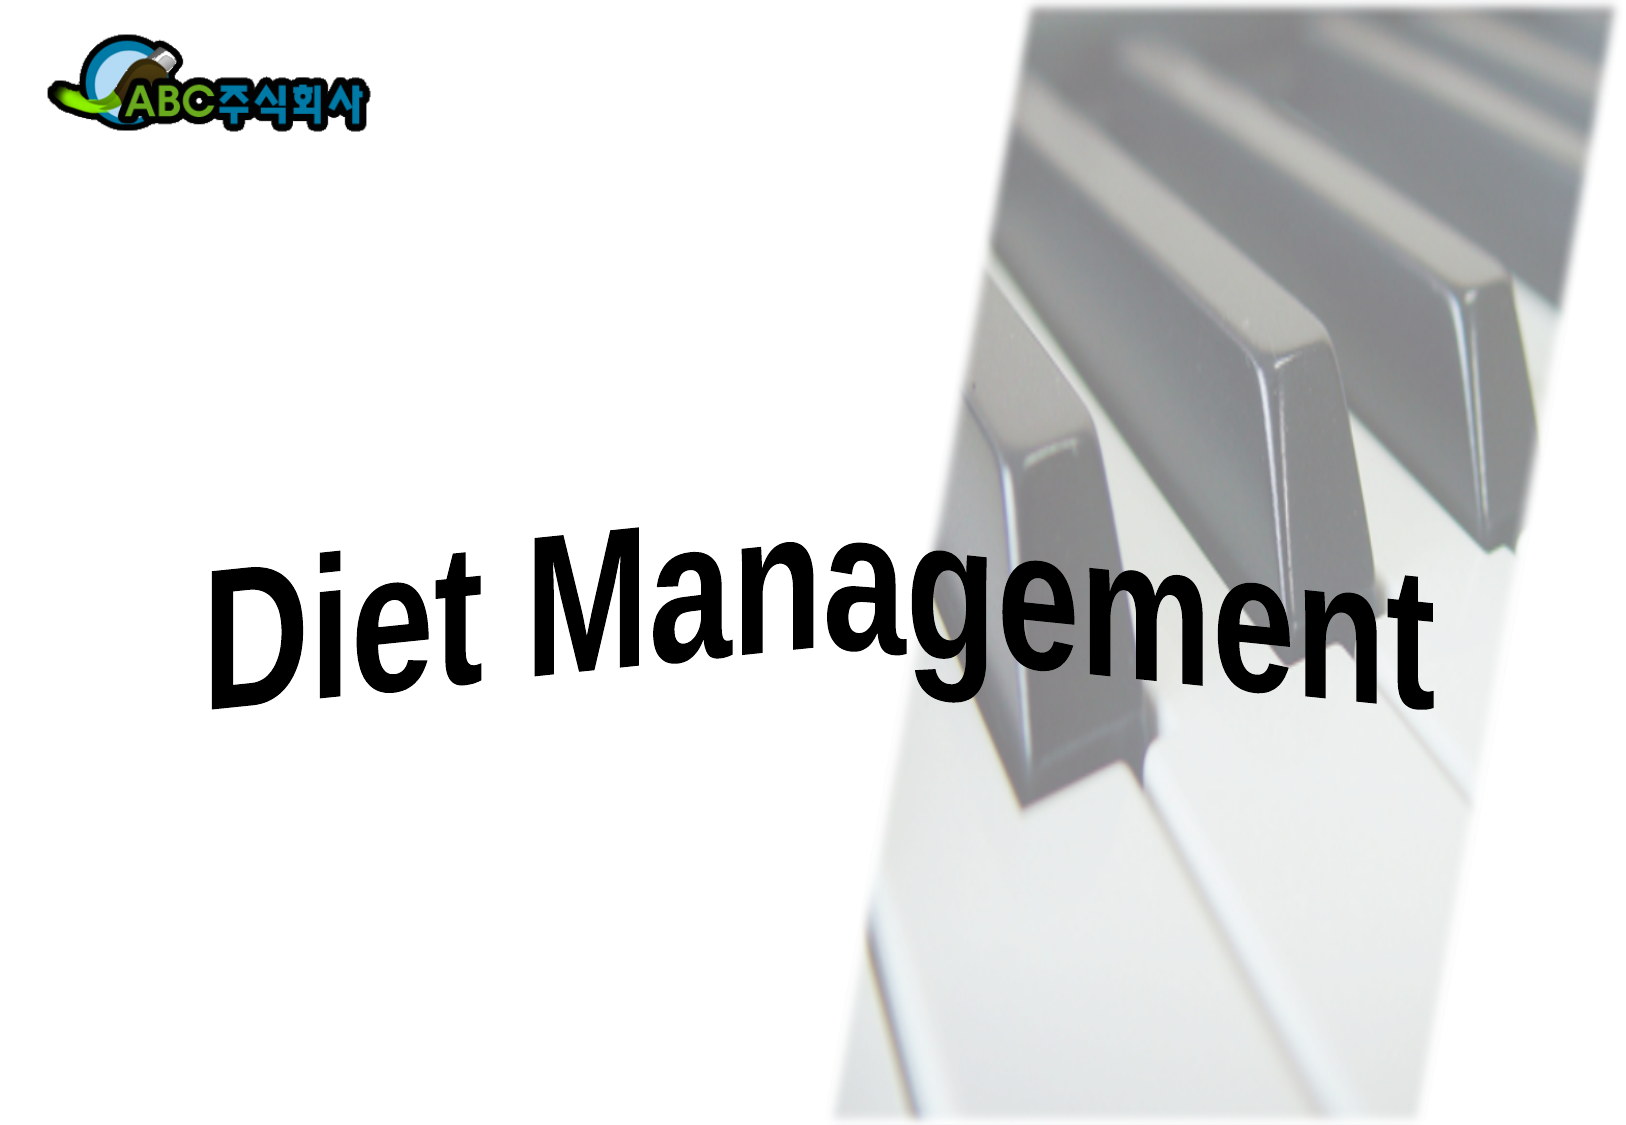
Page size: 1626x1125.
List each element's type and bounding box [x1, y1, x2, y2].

picture [33, 24, 380, 139]
text_box [843, 15, 1605, 1111]
